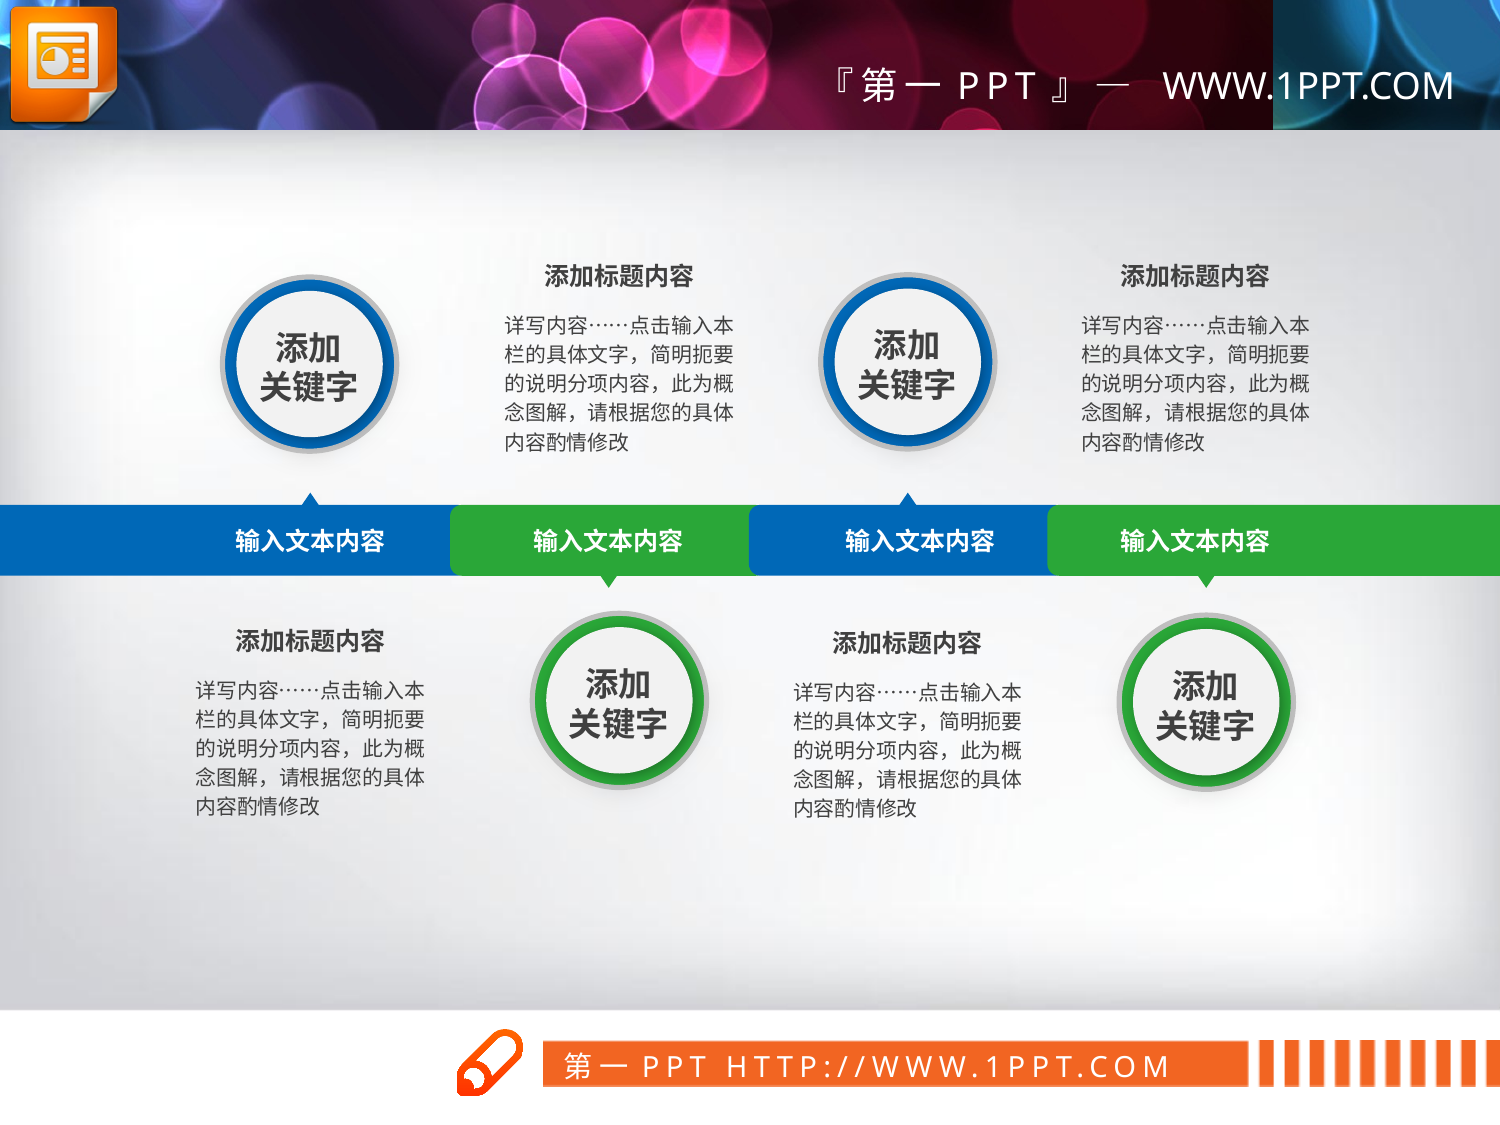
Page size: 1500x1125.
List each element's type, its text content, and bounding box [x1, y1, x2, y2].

text_box 详写内容……点击输入本栏的具体文字，简明扼要的说明分项内容，此为概念图解，请根据您的具体内容酌情修改 [195, 673, 425, 820]
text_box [498, 579, 740, 821]
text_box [0, 492, 470, 576]
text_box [449, 504, 768, 589]
text_box 添加标题内容 [1097, 260, 1294, 291]
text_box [1085, 581, 1327, 823]
text_box 详写内容……点击输入本栏的具体文字，简明扼要的说明分项内容，此为概念图解，请根据您的具体内容酌情修改 [793, 675, 1023, 822]
picture [0, 576, 1500, 1012]
text_box 添加标题内容 [521, 260, 718, 291]
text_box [189, 243, 431, 485]
picture [543, 1040, 1500, 1087]
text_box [1047, 504, 1500, 589]
text_box 添加标题内容 [212, 625, 409, 656]
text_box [748, 492, 1067, 576]
text_box 详写内容……点击输入本栏的具体文字，简明扼要的说明分项内容，此为概念图解，请根据您的具体内容酌情修改 [504, 308, 734, 455]
text_box 添加标题内容 [809, 627, 1006, 658]
text_box 详写内容……点击输入本栏的具体文字，简明扼要的说明分项内容，此为概念图解，请根据您的具体内容酌情修改 [1081, 308, 1311, 455]
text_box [787, 241, 1029, 483]
picture [0, 0, 1500, 504]
